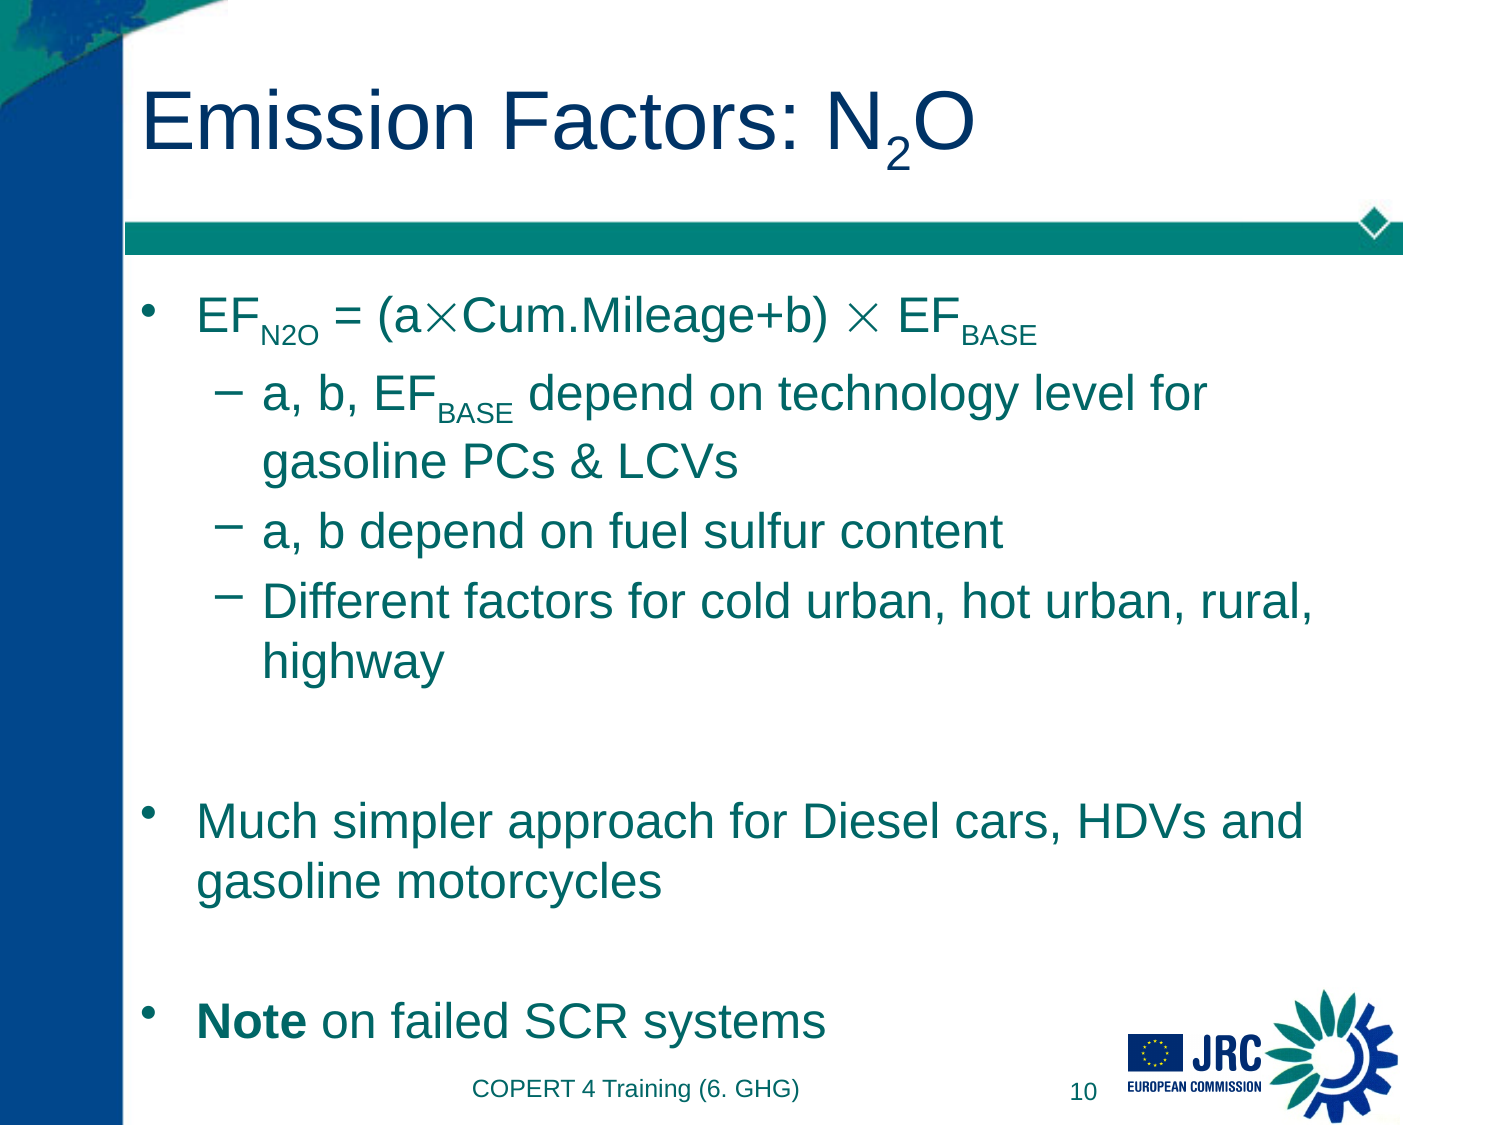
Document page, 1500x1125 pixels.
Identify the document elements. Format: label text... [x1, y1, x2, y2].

slide_number 10 [987, 1062, 1113, 1113]
picture [0, 0, 1403, 1125]
picture [1128, 1034, 1261, 1092]
title Emission Factors: N2O [124, 33, 1401, 188]
list EFN2O = (aCum.Mileage+b)  EFBASE a, b, EFBASE depend on technology level for gasoline PCs & LCVs a, b depend on fuel sulfur content Different factors for cold urban, hot urban, rural, highway Much simpler approach for Diesel cars, HDVs and gasoline motorcycles Note on failed SCR systems [124, 274, 1401, 963]
footer COPERT 4 Training (6. GHG) [324, 1062, 948, 1110]
picture [1262, 987, 1400, 1125]
